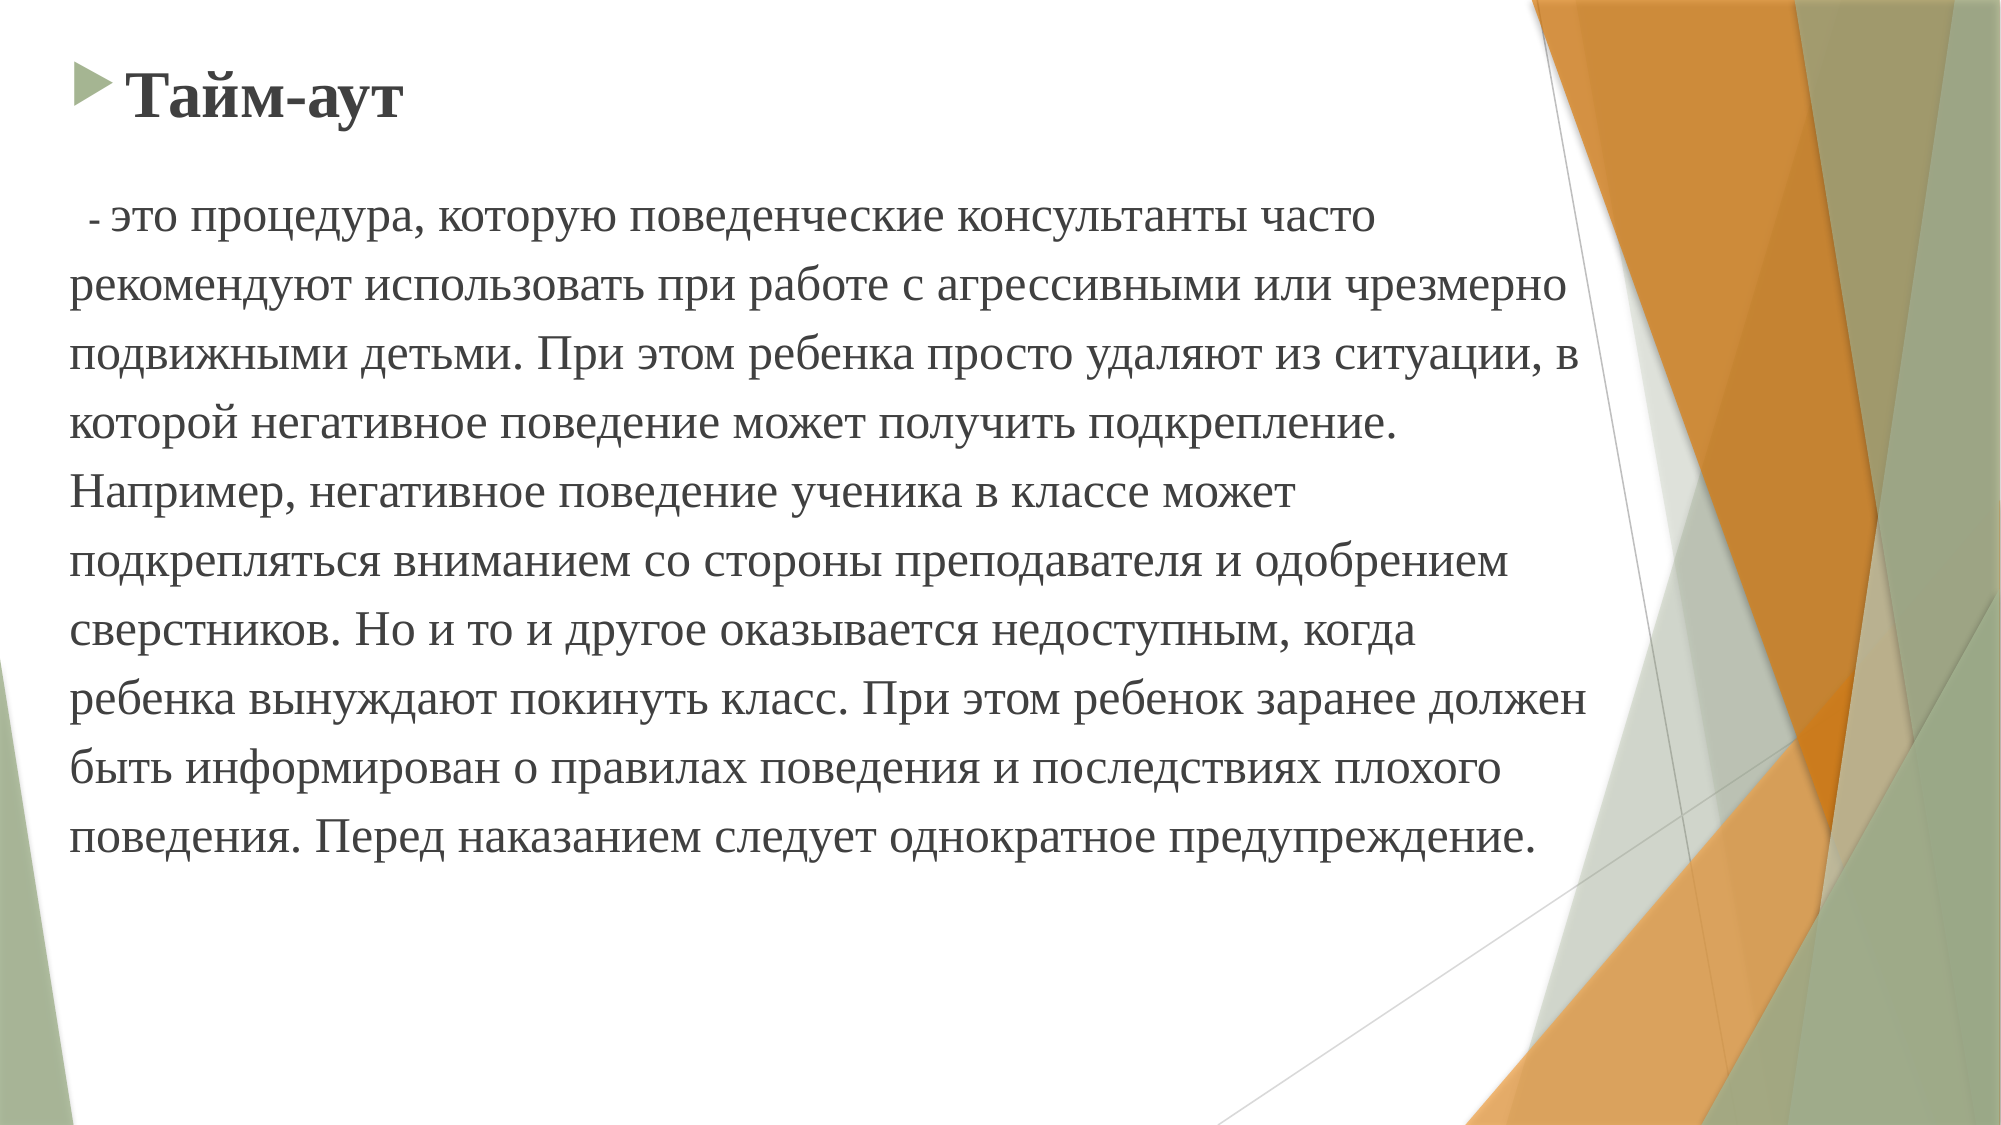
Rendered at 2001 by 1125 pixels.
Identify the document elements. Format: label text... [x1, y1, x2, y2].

list Тайм-аут - это процедура, которую поведенческие консультанты часто рекомендуют использовать при работе с агрессивными или чрезмерно подвижными детьми. При этом ребенка просто удаляют из ситуации, в которой негативное поведение может получить подкрепление. Например, негативное поведение ученика в классе может подкрепляться вниманием со стороны преподавателя и одобрением сверстников. Но и то и другое оказывается недоступным, когда ребенка вынуждают покинуть класс. При этом ребенок заранее должен быть информирован о правилах поведения и последствиях плохого поведения. Перед наказанием следует однократное предупреждение. [54, 31, 1610, 1041]
